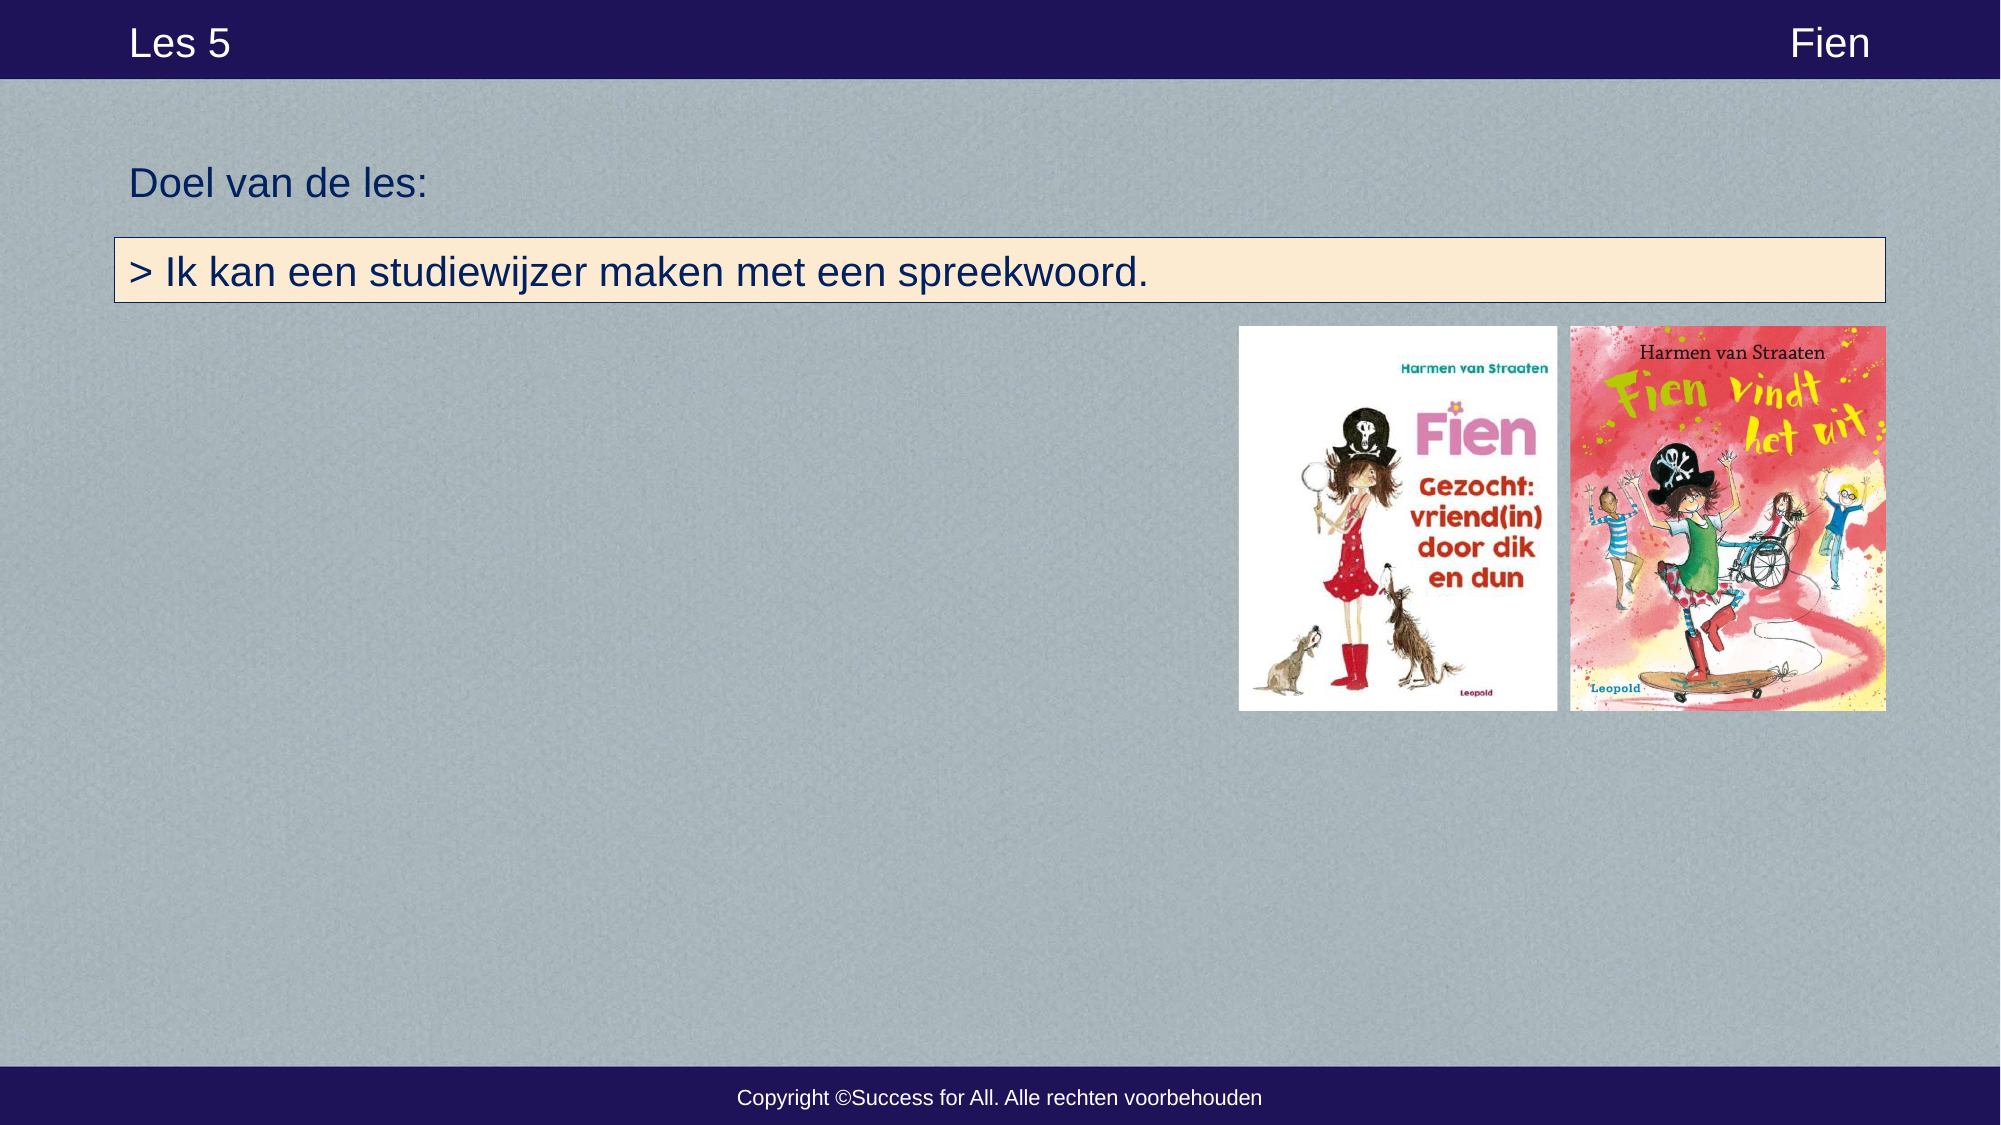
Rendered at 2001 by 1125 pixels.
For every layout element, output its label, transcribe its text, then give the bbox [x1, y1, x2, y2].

picture [0, 0, 2001, 1125]
text_box Fien [999, 8, 1886, 73]
text_box > Ik kan een studiewijzer maken met een spreekwoord. [114, 237, 1886, 303]
text_box Les 5 [114, 8, 354, 73]
text_box Copyright ©Success for All. Alle rechten voorbehouden [0, 1076, 2000, 1125]
text_box Doel van de les: [113, 148, 1635, 214]
